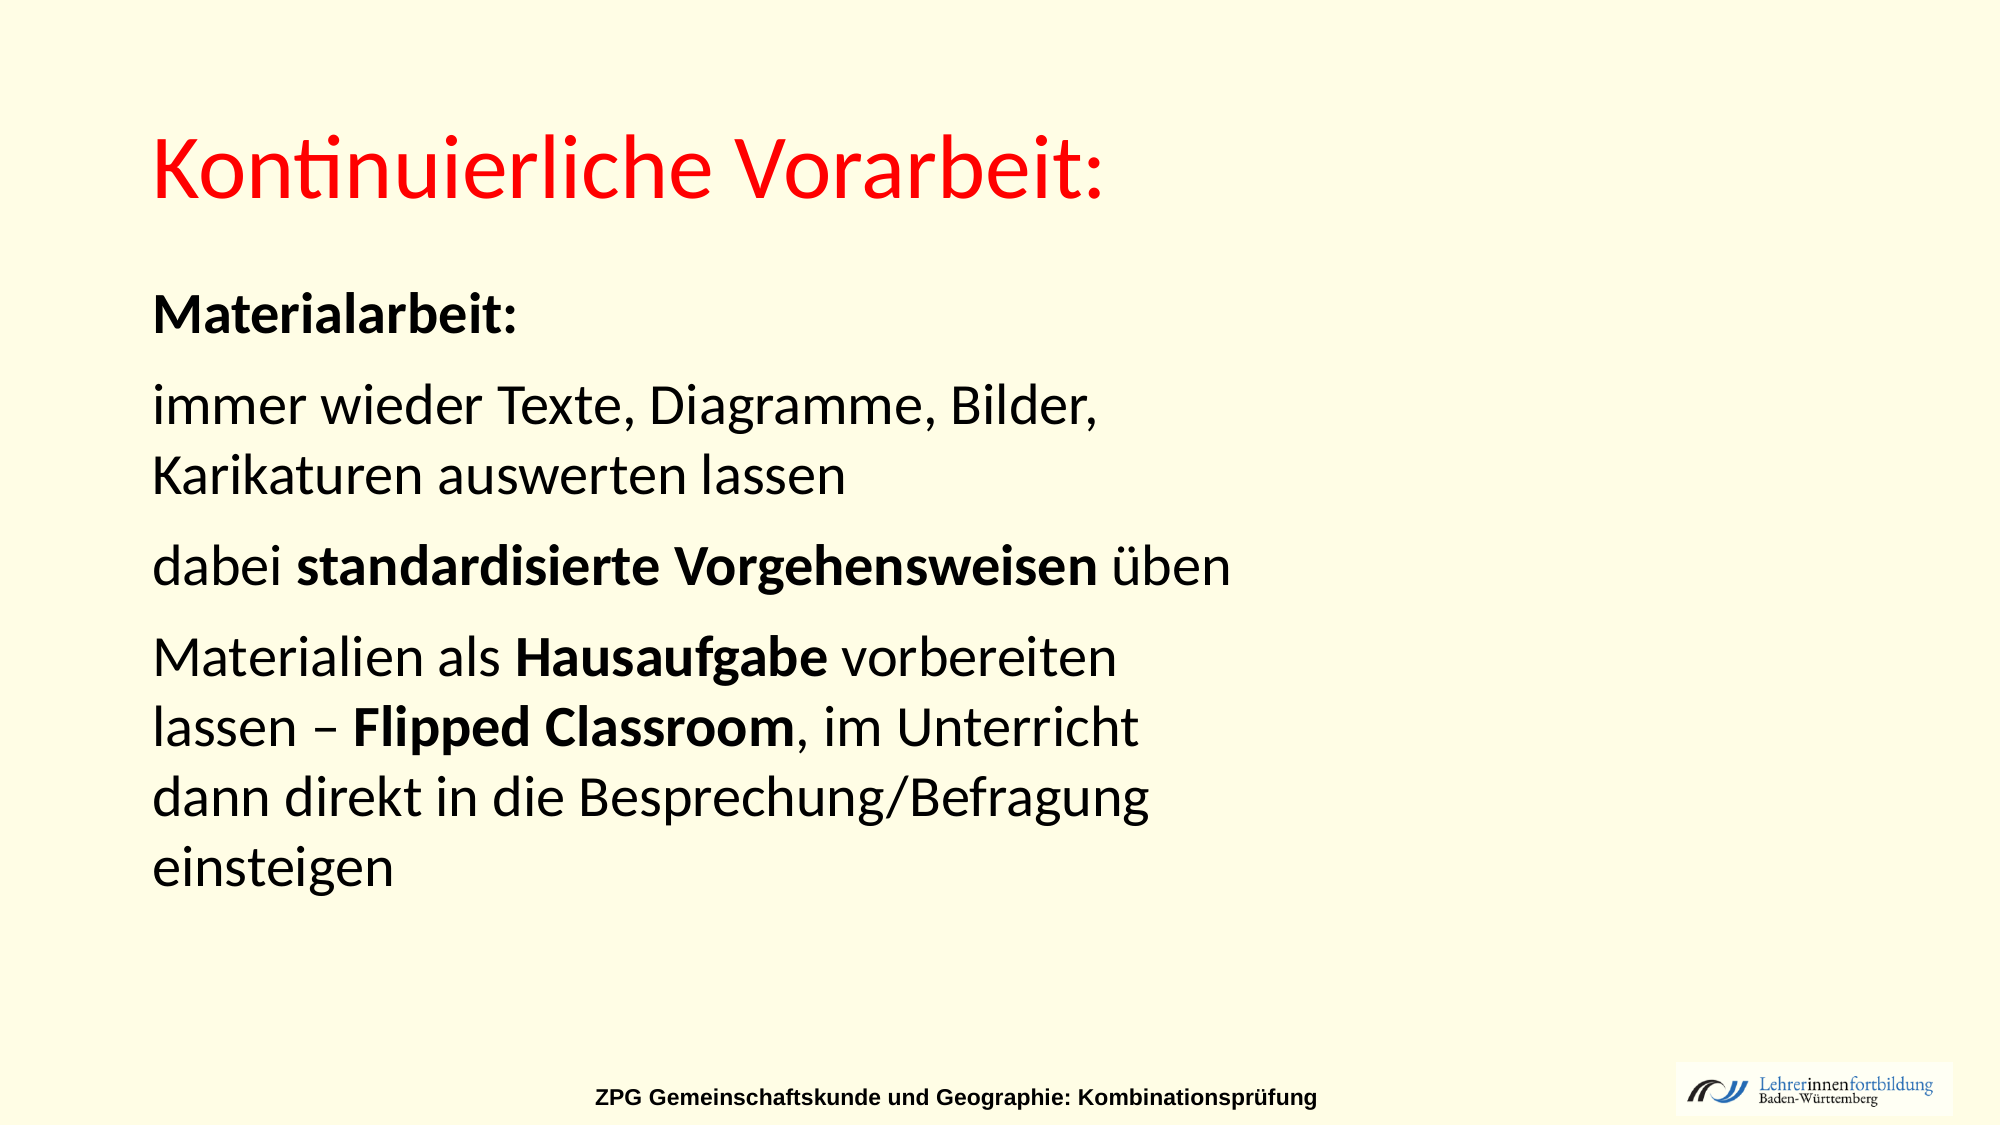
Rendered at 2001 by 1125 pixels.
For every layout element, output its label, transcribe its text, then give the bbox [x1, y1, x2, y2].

text_box Kontinuierliche Vorarbeit: [137, 59, 1863, 278]
picture [1676, 1062, 1953, 1116]
text_box Materialarbeit: immer wieder Texte, Diagramme, Bilder, Karikaturen auswerten lassen dabei standardisierte Vorgehensweisen üben Materialien als Hausaufgabe vorbereiten lassen – Flipped Classroom, im Unterricht dann direkt in die Besprechung/Befragung einsteigen [137, 267, 1257, 982]
